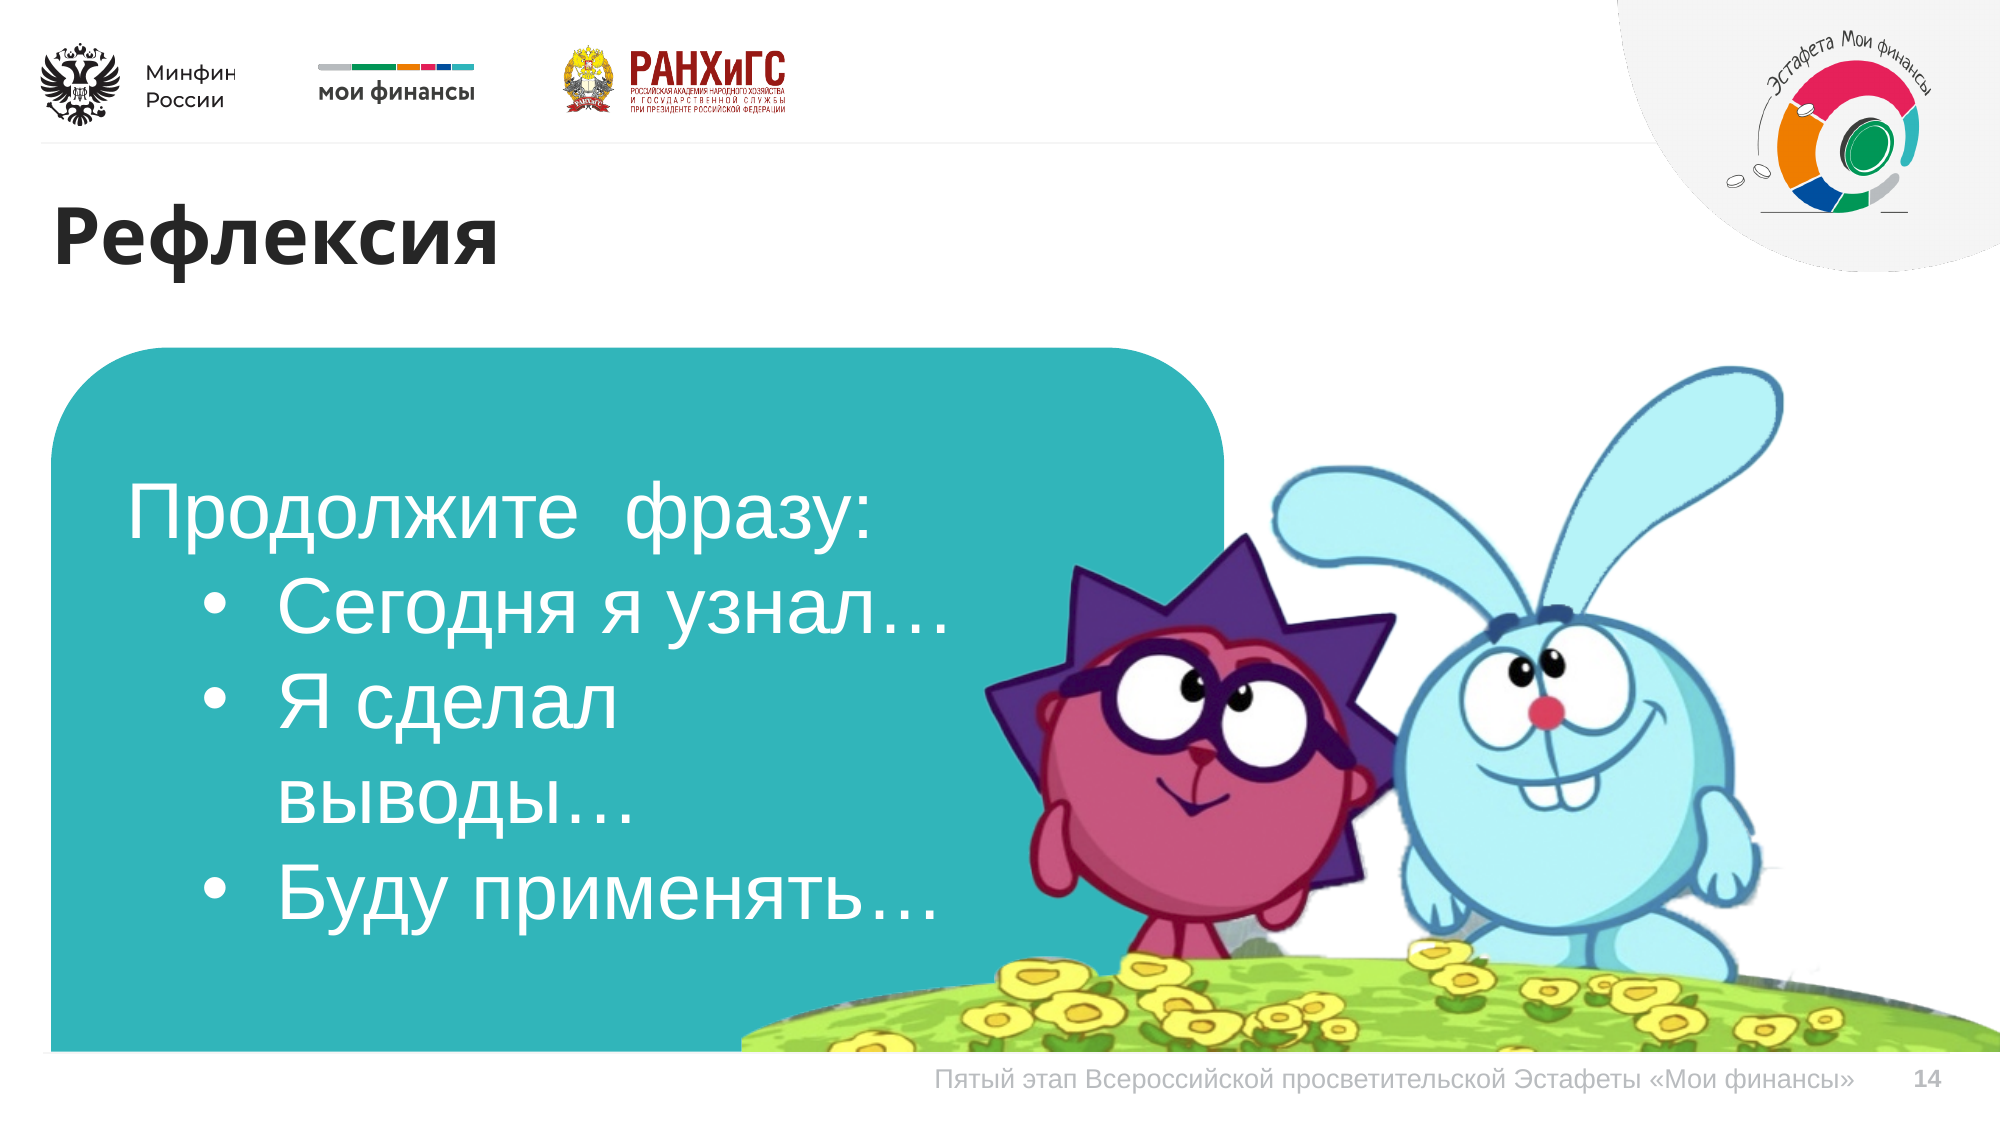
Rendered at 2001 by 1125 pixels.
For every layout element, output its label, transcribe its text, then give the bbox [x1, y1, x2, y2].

text_box [51, 348, 648, 1052]
picture [40, 43, 235, 126]
picture [653, 0, 2000, 1052]
picture [318, 64, 474, 104]
picture [562, 45, 785, 114]
text_box Рефлексия [51, 130, 986, 348]
text_box Продолжите фразу: Сегодня я узнал… Я сделал выводы… Буду применять… [126, 459, 648, 935]
